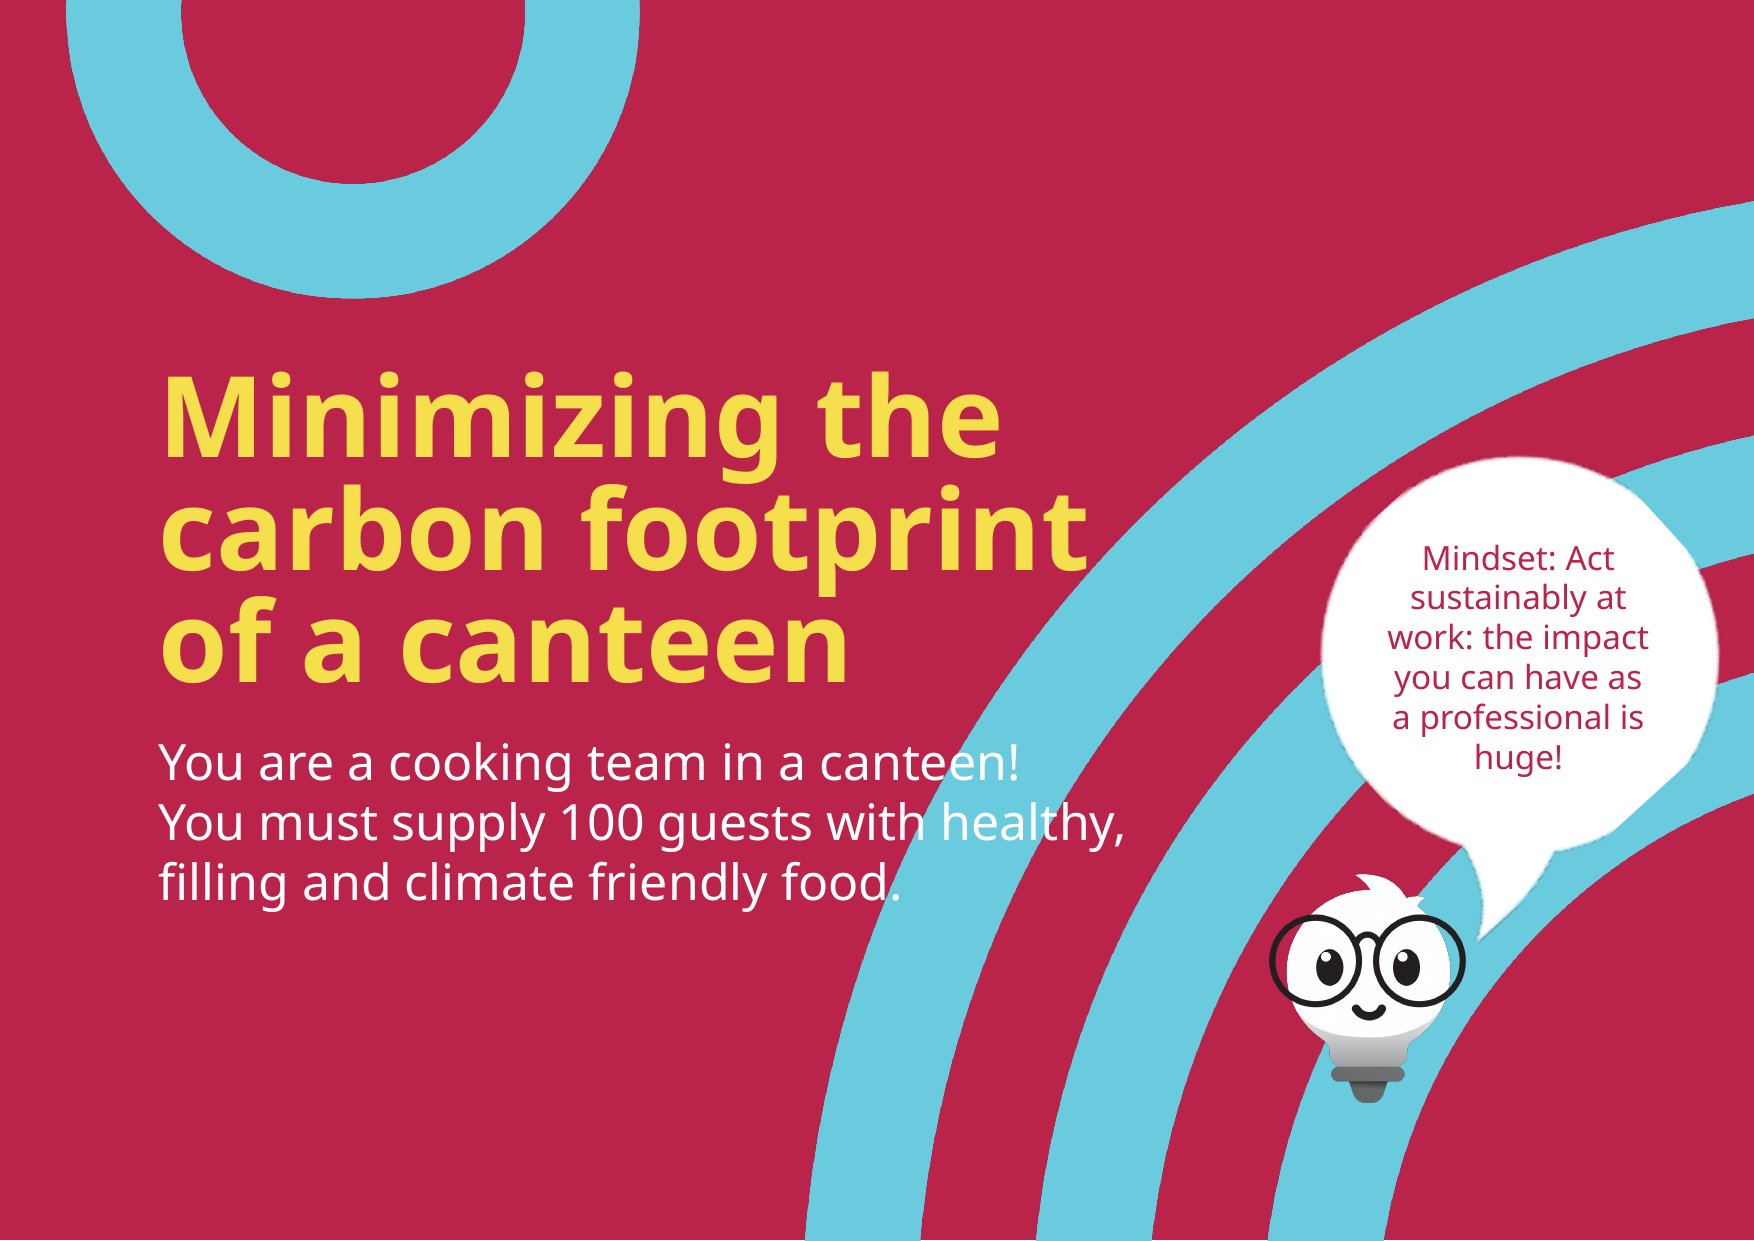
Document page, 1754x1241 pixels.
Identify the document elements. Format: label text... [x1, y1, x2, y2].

text_box You are a cooking team in a canteen! You must supply 100 guests with healthy, filling and climate friendly food. [143, 722, 801, 918]
picture [801, 184, 1754, 1241]
text_box Minimizing the carbon footprint of a canteen [143, 360, 801, 713]
picture [66, 0, 640, 299]
